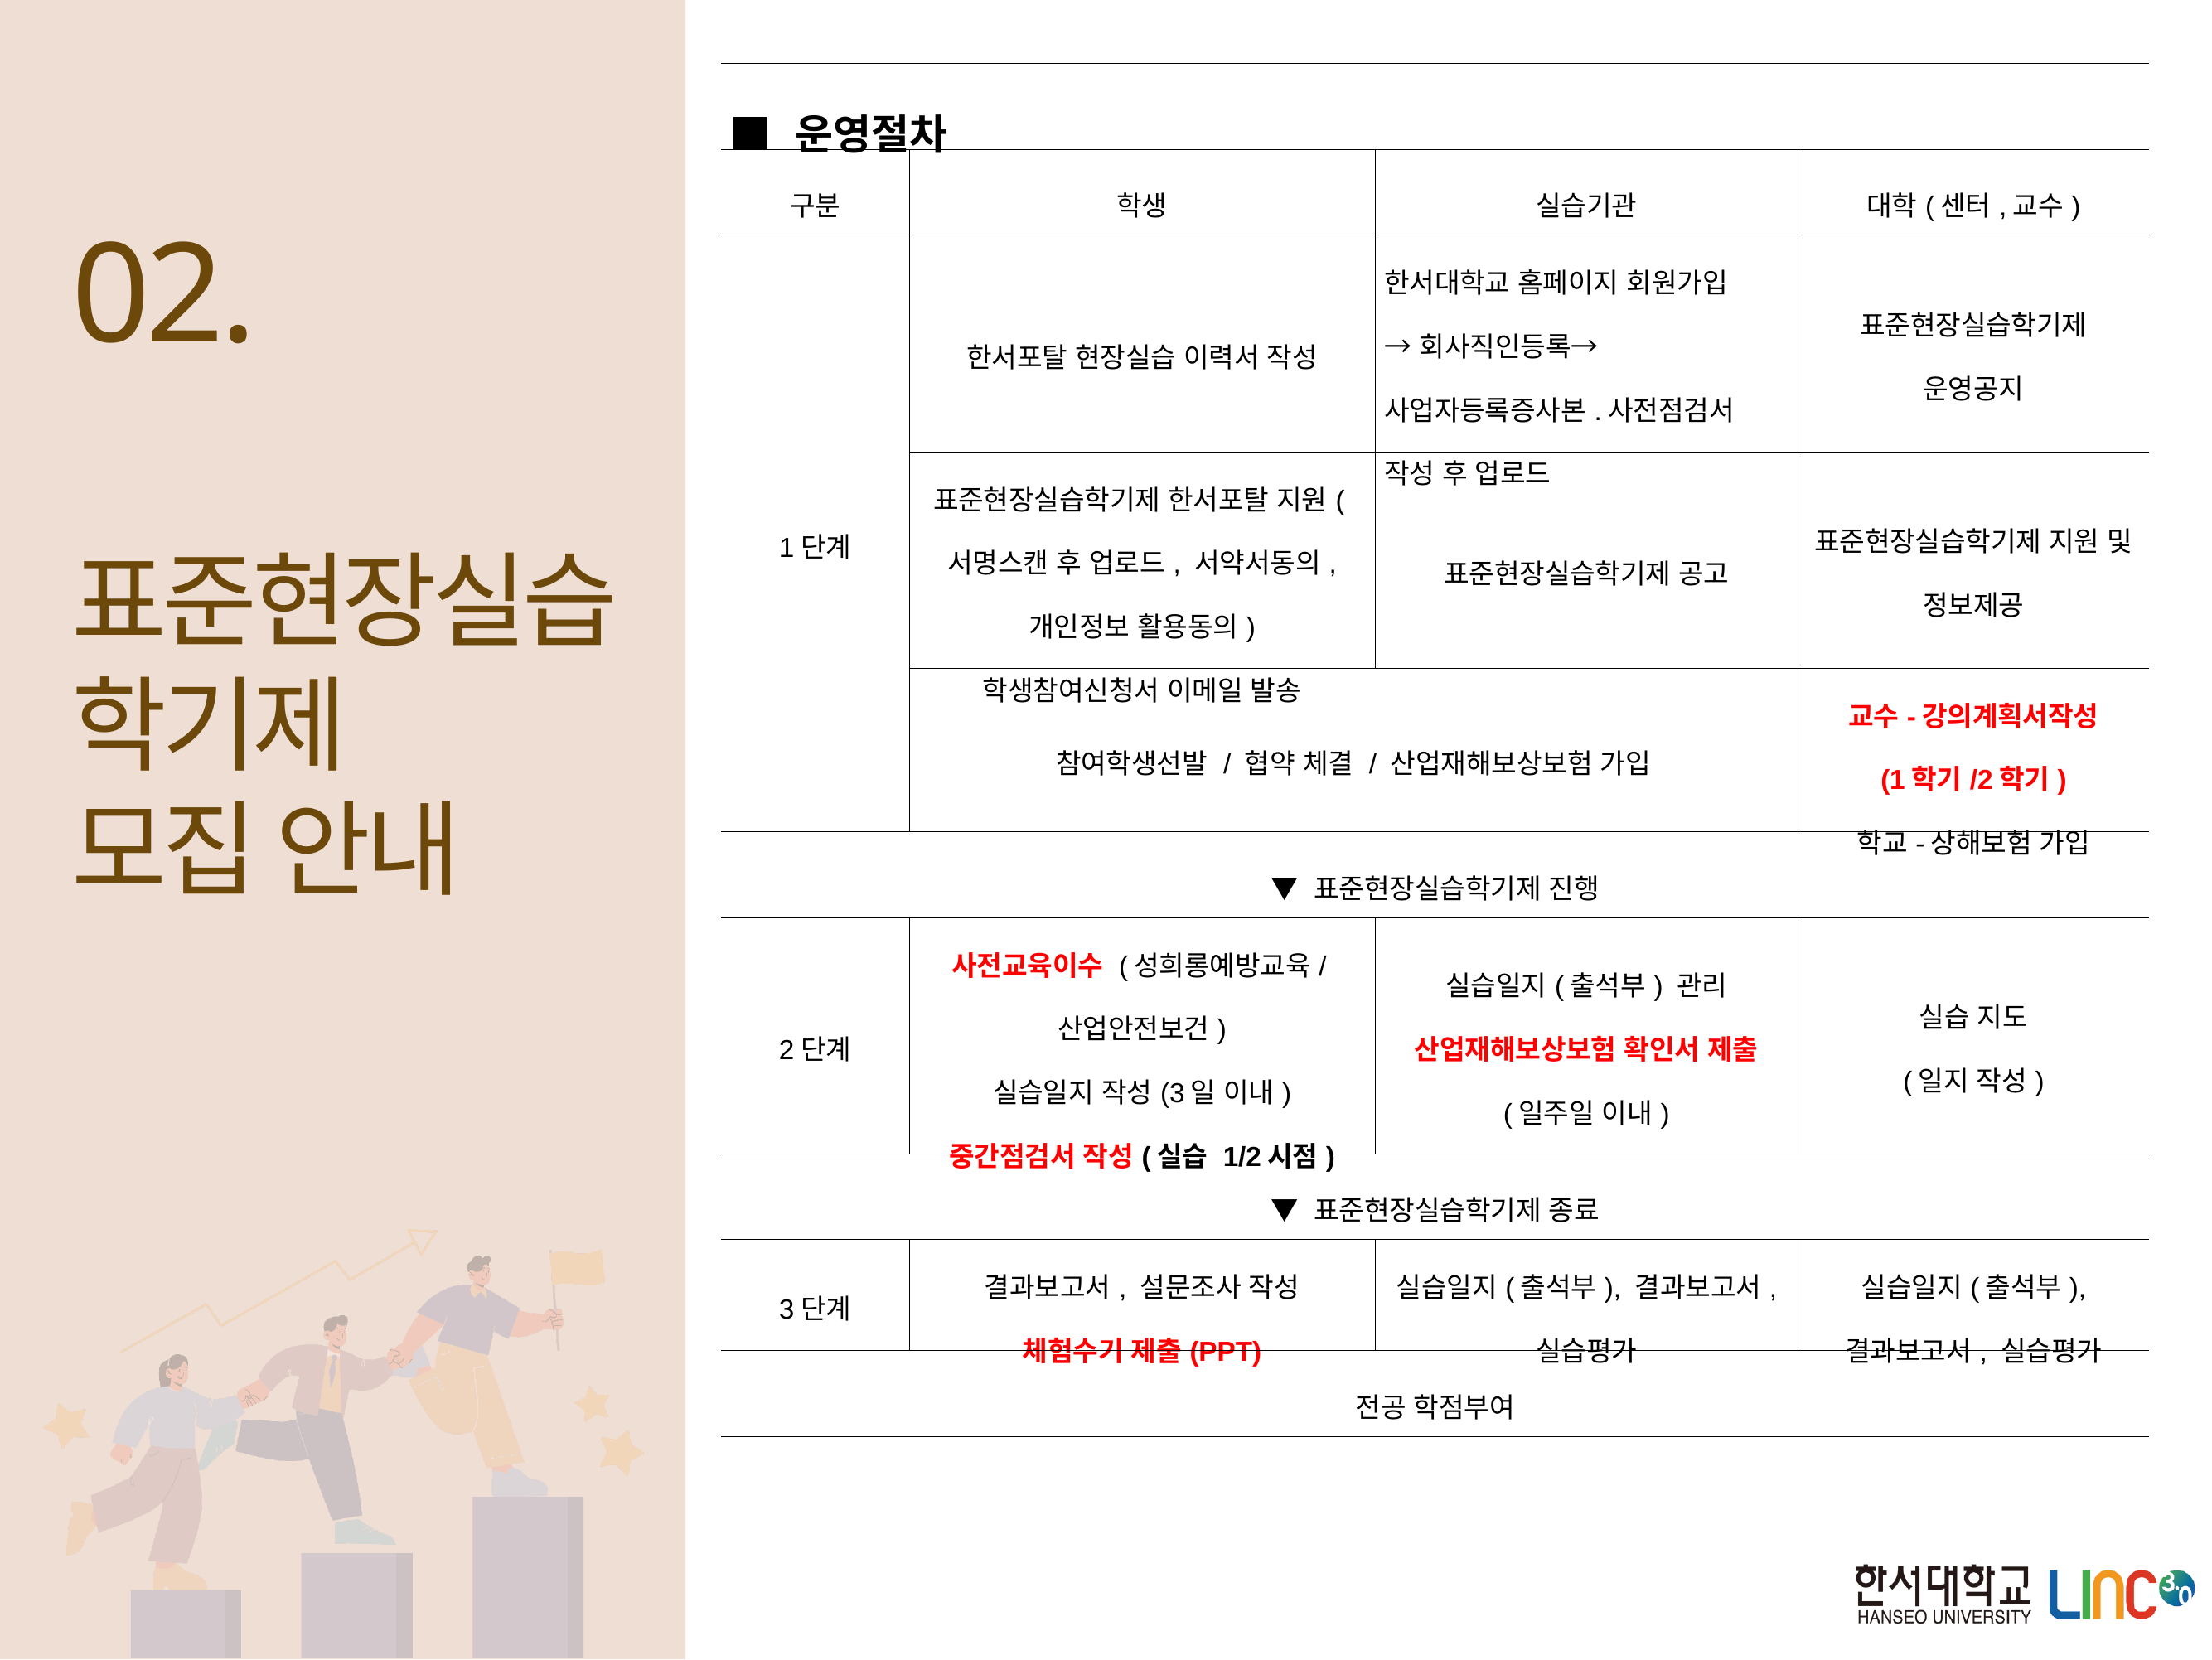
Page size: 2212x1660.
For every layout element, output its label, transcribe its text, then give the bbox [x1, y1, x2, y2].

table_cell 표준현장실습학기제 운영공지 [1798, 235, 2149, 452]
table_cell 표준현장실습학기제 공고 [1376, 453, 1798, 668]
table_header ■ 운영절차 [721, 64, 2149, 149]
table_cell 2단계 [721, 918, 909, 1154]
table_cell ▼ 표준현장실습학기제 진행 [721, 832, 2149, 917]
table_cell 실습 지도 (일지 작성) [1798, 918, 2149, 1154]
table_cell 한서대학교 홈페이지 회원가입 →회사직인등록→사업자등록증사본.사전점검서 작성 후 업로드 [1376, 235, 1798, 452]
table_cell 전공 학점부여 [721, 1351, 2149, 1436]
table_cell 1단계 [721, 235, 909, 831]
table_cell 실습일지(출석부), 결과보고서, 실습평가 [1376, 1240, 1798, 1350]
table_cell 표준현장실습학기제 지원 및 정보제공 [1798, 453, 2149, 668]
table_cell 표준현장실습학기제 한서포탈 지원(서명스캔 후 업로드, 서약서동의, 개인정보 활용동의) 학생참여신청서 이메일 발송 [910, 453, 1375, 668]
table_cell 참여학생선발 / 협약 체결 / 산업재해보상보험 가입 [910, 669, 1798, 831]
text_box 02. 표준현장실습 학기제 모집 안내 [59, 197, 686, 915]
table_cell 실습일지(출석부) 관리 산업재해보상보험 확인서 제출 (일주일 이내) [1376, 918, 1798, 1154]
table_cell 구분 [721, 150, 909, 235]
table_cell 대학(센터,교수) [1798, 150, 2149, 235]
table_cell 사전교육이수 (성희롱예방교육/산업안전보건) 실습일지 작성(3일 이내) 중간점검서 작성(실습 1/2시점) [910, 918, 1375, 1154]
table_cell 실습일지(출석부), 결과보고서, 실습평가 [1798, 1240, 2149, 1350]
table_cell 한서포탈 현장실습 이력서 작성 [910, 235, 1375, 452]
table_cell 결과보고서, 설문조사 작성 체험수기 제출(PPT) [910, 1240, 1375, 1350]
table_cell 교수-강의계획서작성 (1학기/2학기) 학교-상해보험 가입 [1798, 669, 2149, 831]
picture [1845, 1547, 2205, 1638]
table_cell 3단계 [721, 1240, 909, 1350]
picture [7, 1186, 692, 1658]
table_cell 실습기관 [1376, 150, 1798, 235]
text_box [0, 0, 687, 1660]
table_cell ▼ 표준현장실습학기제 종료 [721, 1154, 2149, 1239]
table_cell 학생 [910, 150, 1375, 235]
